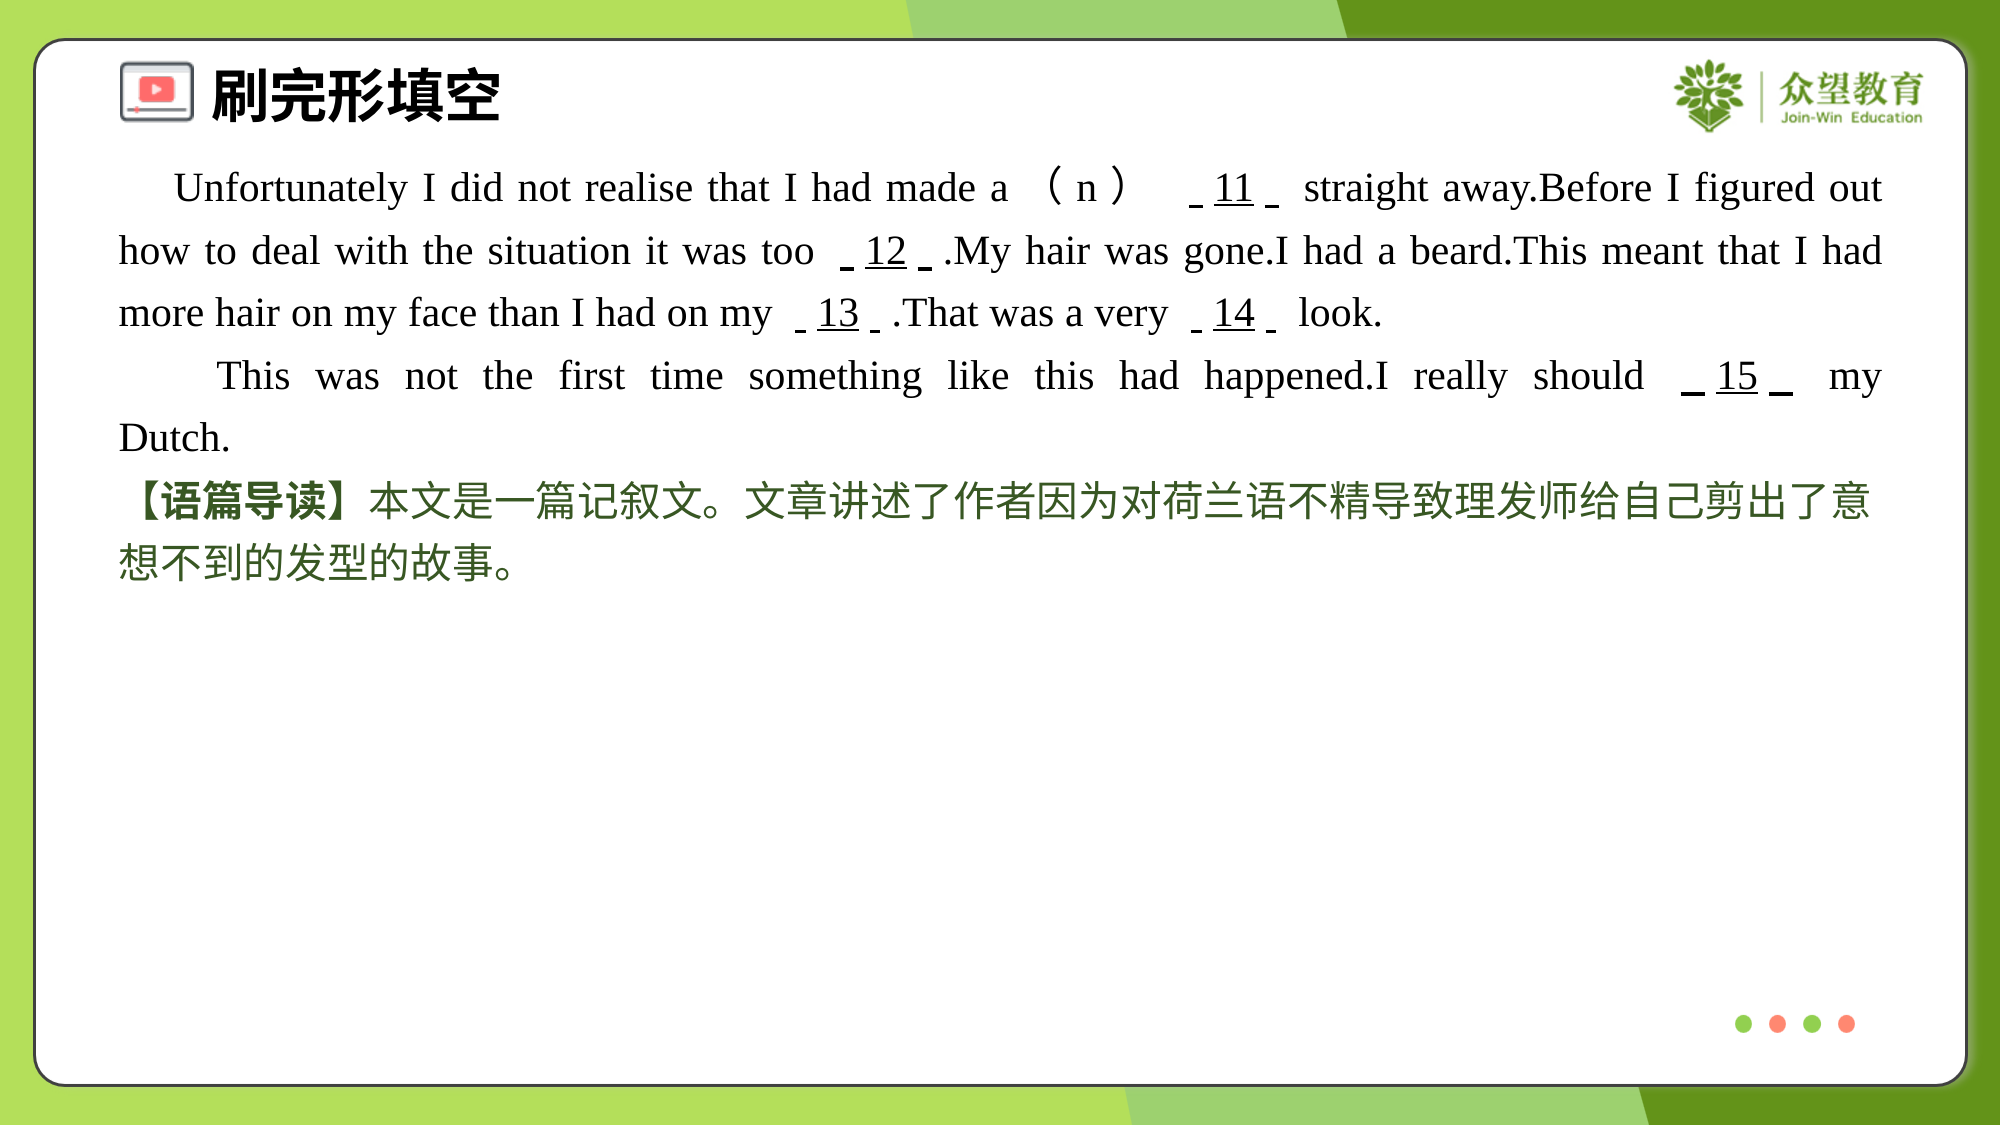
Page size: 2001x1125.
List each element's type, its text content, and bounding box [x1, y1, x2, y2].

text_box 【语篇导读】本文是一篇记叙文。文章讲述了作者因为对荷兰语不精导致理发师给自己剪出了意想不到的发型的故事。 [118, 462, 1883, 583]
picture [0, 0, 2000, 1125]
text_box Unfortunately I did not realise that I had made a（n） . .11. . straight away.Before I figured out how to deal with the situation it was too . .12. ..My hair was gone.I had a beard.This meant that I had more hair on my face than I had on my . .13. ..That was a very . .14. . look. This was not the first time something like this had happened.I really should . .15. . my Dutch.#6 [118, 147, 1883, 455]
